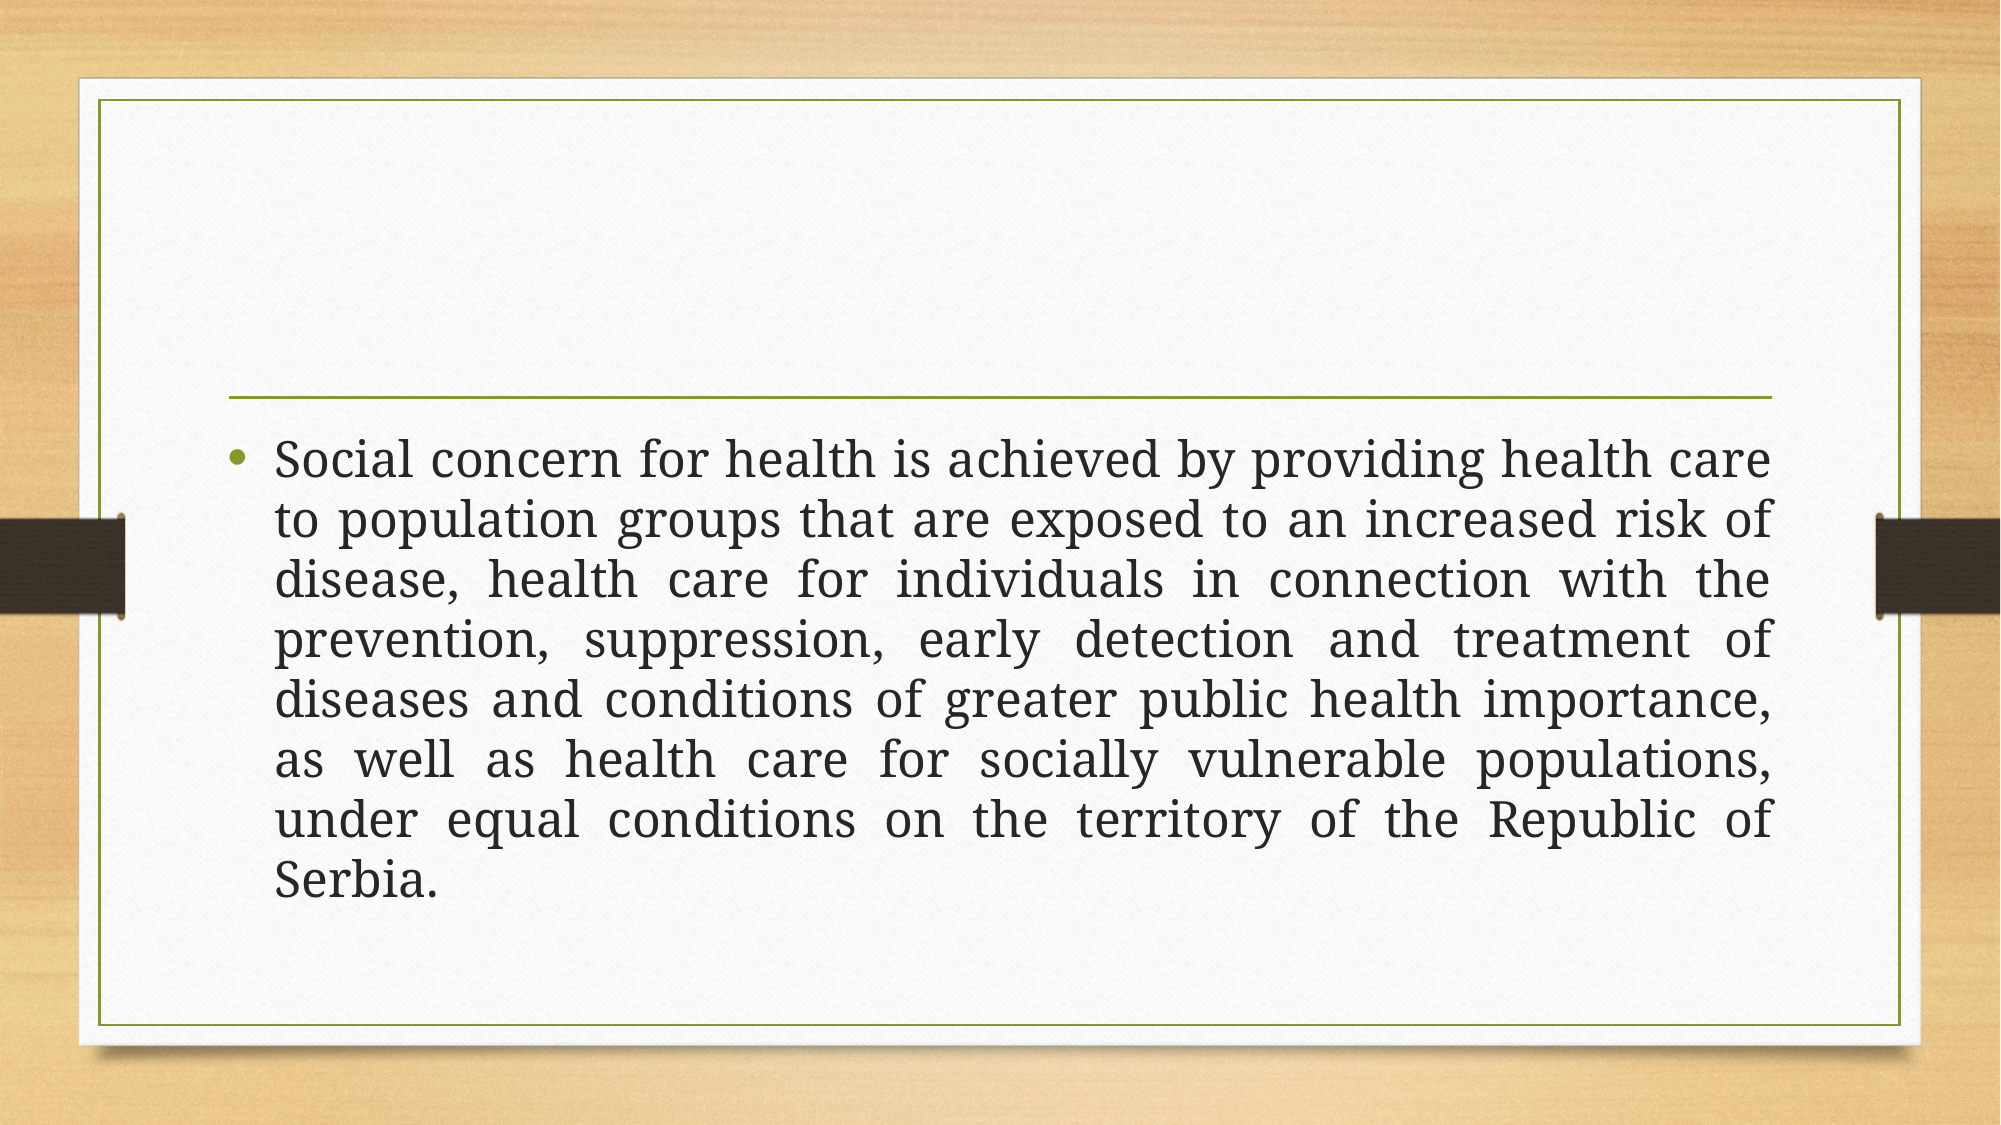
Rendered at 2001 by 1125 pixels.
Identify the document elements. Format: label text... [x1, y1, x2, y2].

list Social concern for health is achieved by providing health care to population groups that are exposed to an increased risk of disease, health care for individuals in connection with the prevention, suppression, early detection and treatment of diseases and conditions of greater public health importance, as well as health care for socially vulnerable populations, under equal conditions on the territory of the Republic of Serbia. [212, 419, 1788, 964]
picture [0, 0, 2001, 1125]
